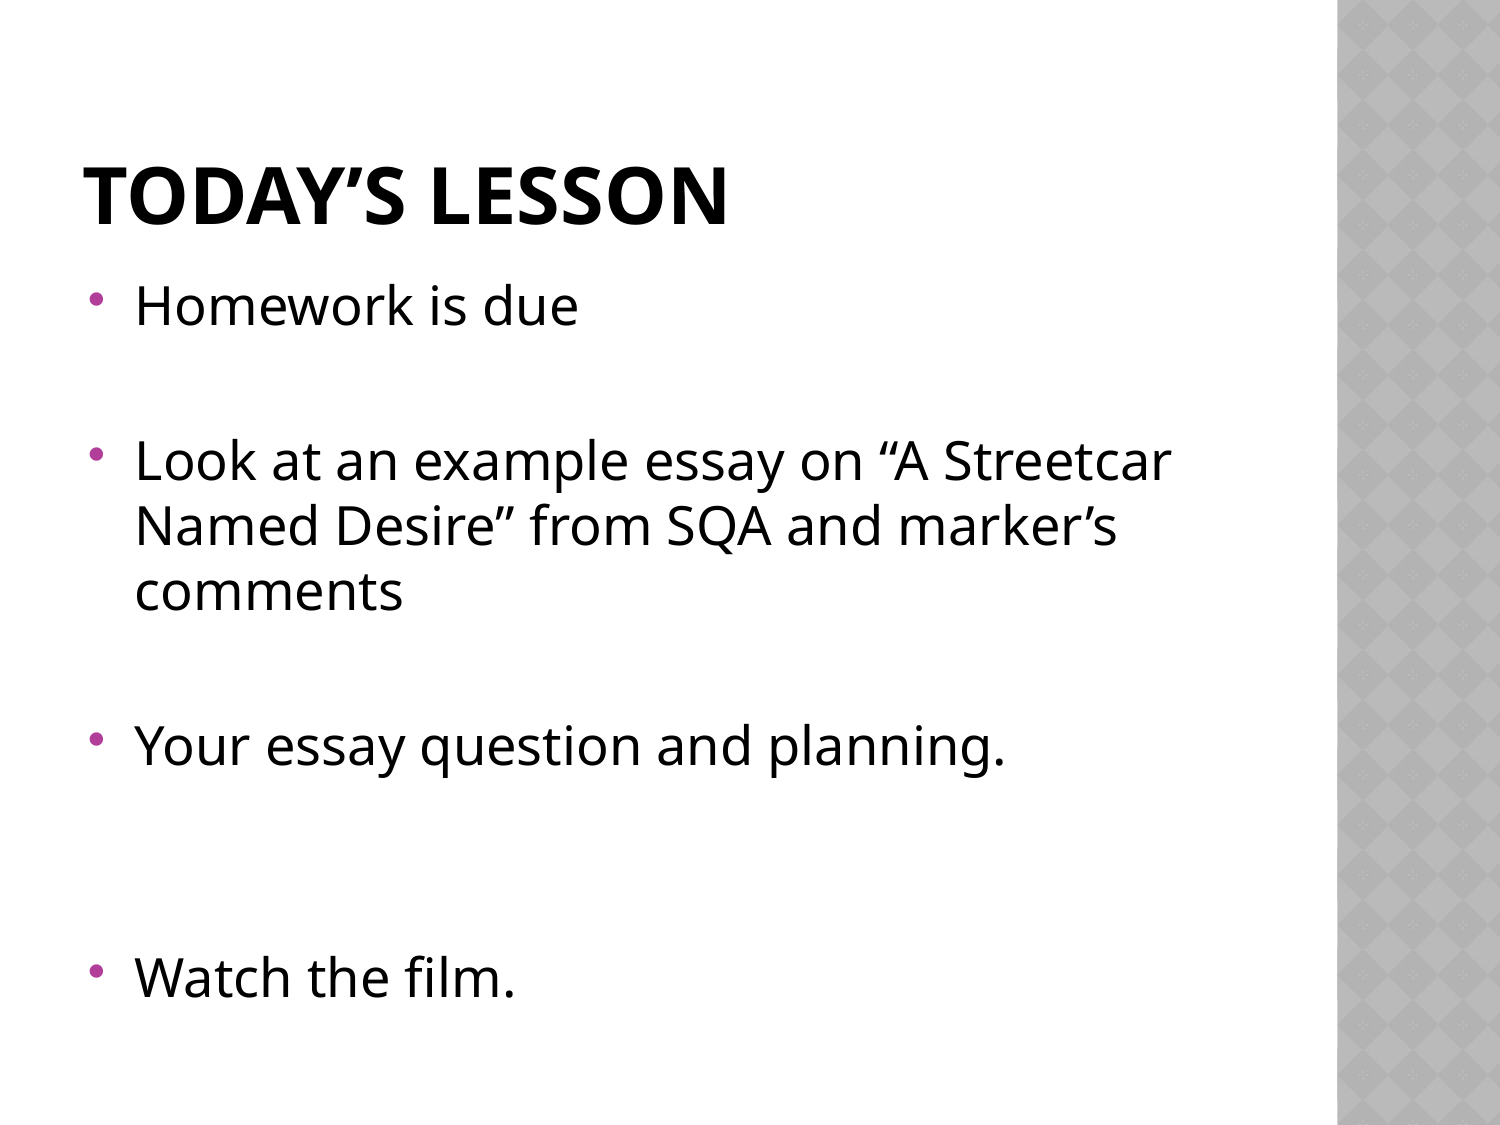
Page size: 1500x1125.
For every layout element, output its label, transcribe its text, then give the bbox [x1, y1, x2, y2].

list Homework is due Look at an example essay on “A Streetcar Named Desire” from SQA and marker’s comments Your essay question and planning. Watch the film. [75, 264, 1263, 1059]
title Today’s Lesson [75, 52, 1263, 240]
